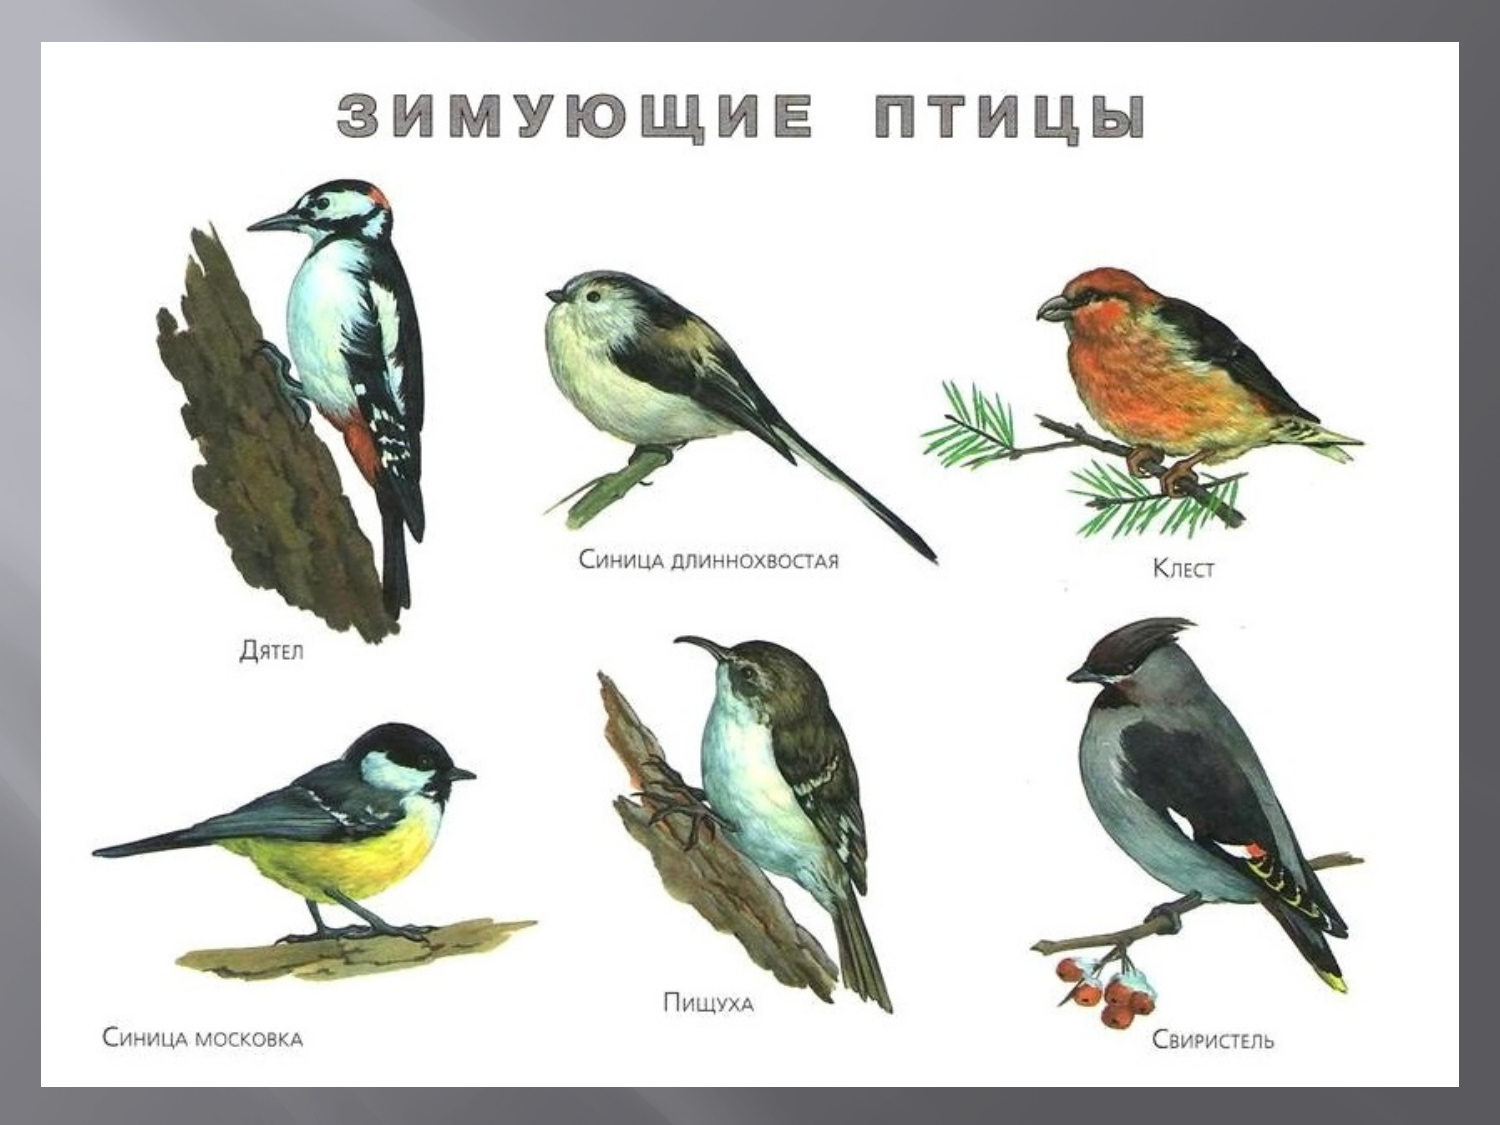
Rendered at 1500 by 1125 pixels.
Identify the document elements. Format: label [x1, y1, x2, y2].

picture [41, 42, 1459, 1087]
